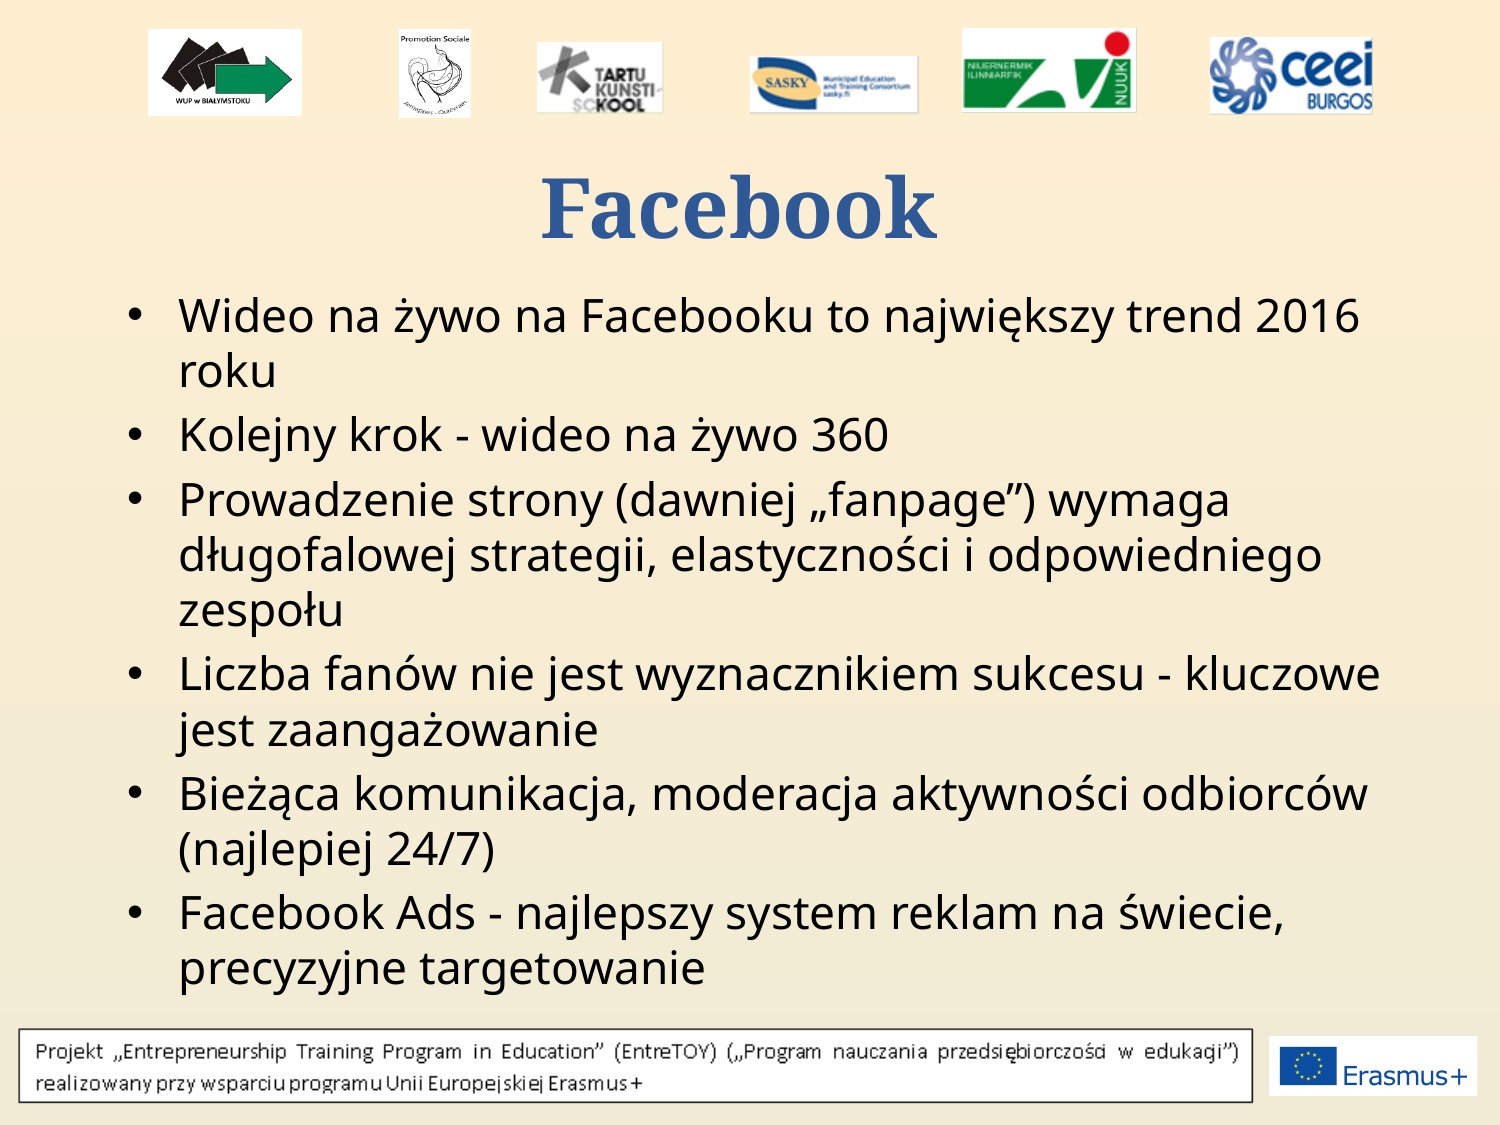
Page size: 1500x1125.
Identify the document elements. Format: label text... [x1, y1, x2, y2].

picture [1210, 37, 1374, 116]
list Wideo na żywo na Facebooku to największy trend 2016 roku Kolejny krok - wideo na żywo 360 Prowadzenie strony (dawniej „fanpage”) wymaga długofalowej strategii, elastyczności i odpowiedniego zespołu Liczba fanów nie jest wyznacznikiem sukcesu - kluczowe jest zaangażowanie Bieżąca komunikacja, moderacja aktywności odbiorców (najlepiej 24/7) Facebook Ads - najlepszy system reklam na świecie, precyzyjne targetowanie [112, 278, 1425, 1005]
title Facebook [75, 125, 1425, 263]
picture [750, 56, 921, 116]
picture [148, 29, 302, 116]
picture [399, 29, 471, 118]
picture [537, 42, 668, 118]
picture [962, 28, 1140, 116]
picture [17, 1027, 1255, 1105]
